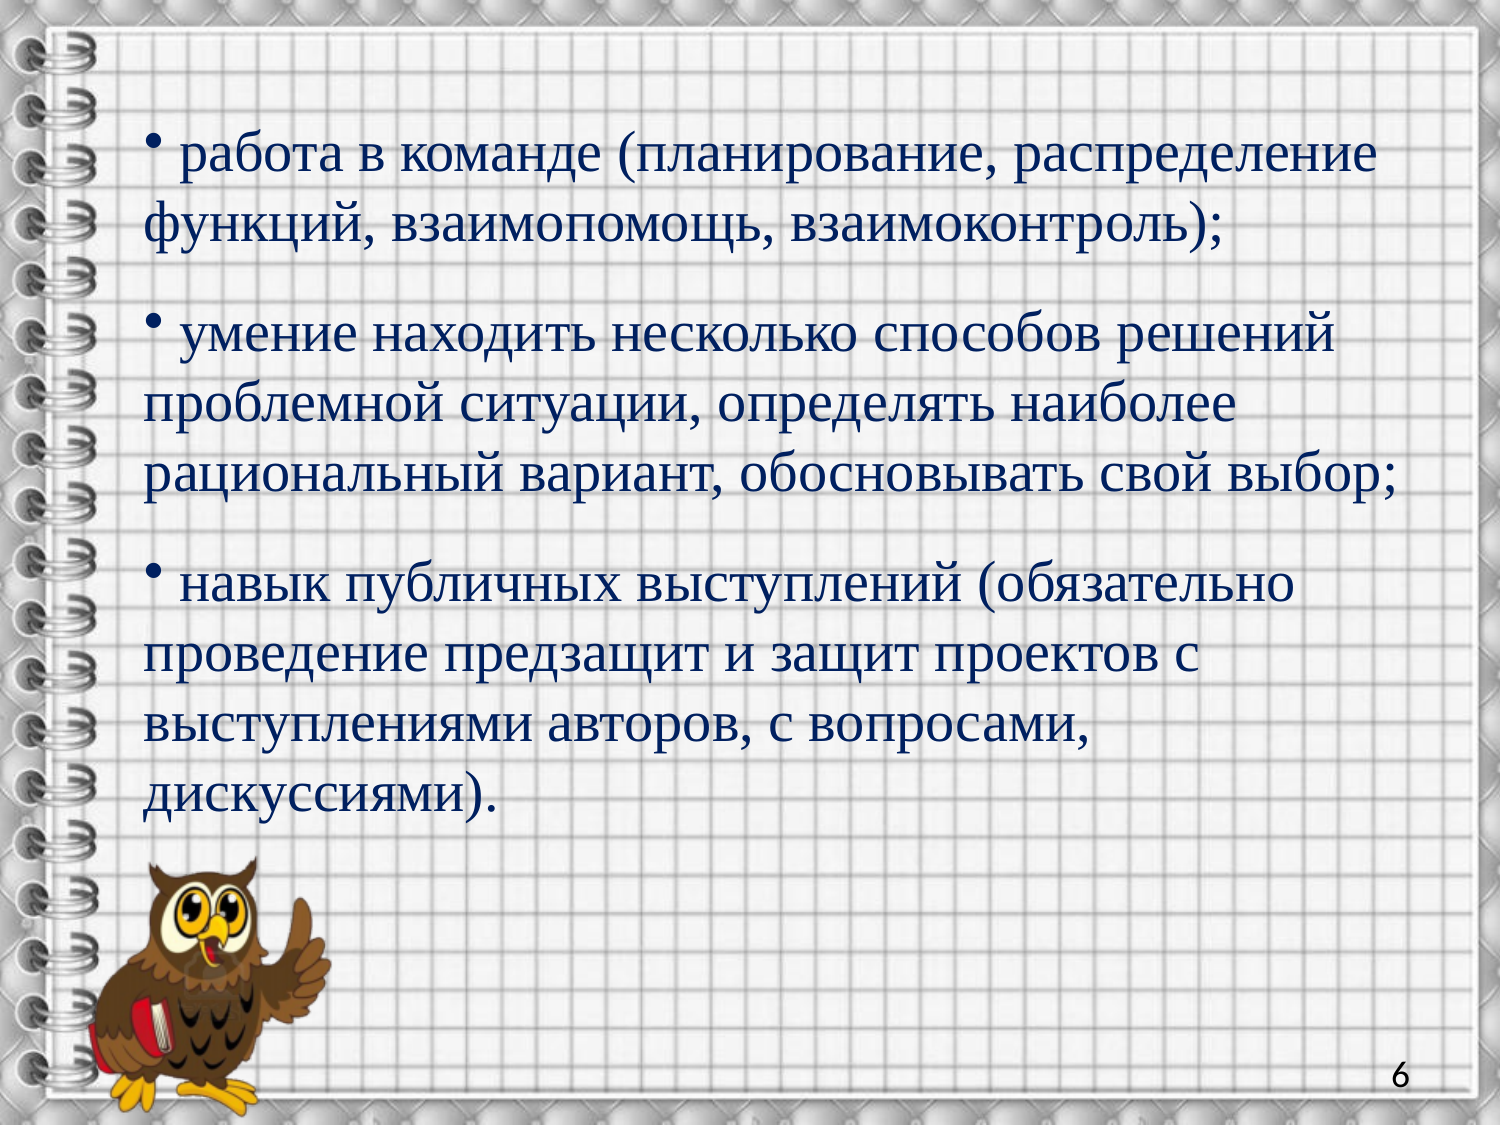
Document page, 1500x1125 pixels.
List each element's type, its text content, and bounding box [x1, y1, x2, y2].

list работа в команде (планирование, распределение функций, взаимопомощь, взаимоконтроль); умение находить несколько способов решений проблемной ситуации, определять наиболее рациональный вариант, обосновывать свой выбор; навык публичных выступлений (обязательно проведение предзащит и защит проектов с выступлениями авторов, с вопросами, дискуссиями). [128, 105, 1425, 1005]
slide_number 6 [1074, 1042, 1425, 1103]
picture [0, 0, 1500, 1125]
